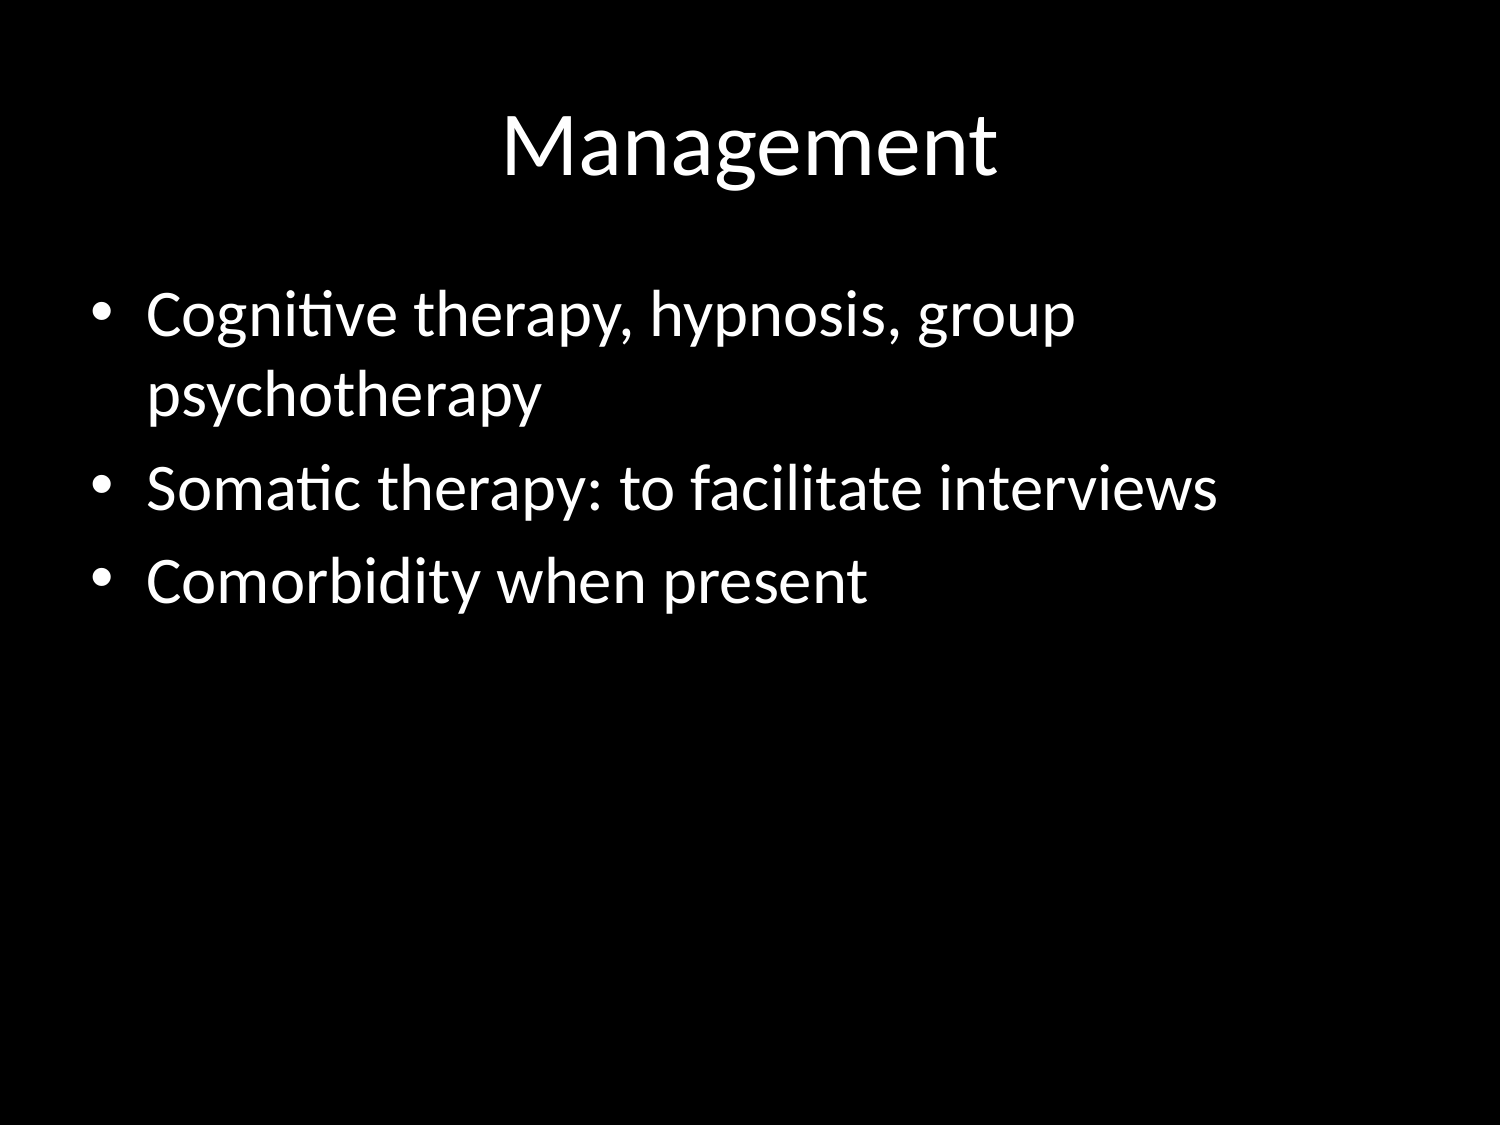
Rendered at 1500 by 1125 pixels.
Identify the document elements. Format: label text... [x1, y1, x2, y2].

title Management [75, 45, 1425, 233]
list Cognitive therapy, hypnosis, group psychotherapy Somatic therapy: to facilitate interviews Comorbidity when present [75, 262, 1425, 1005]
